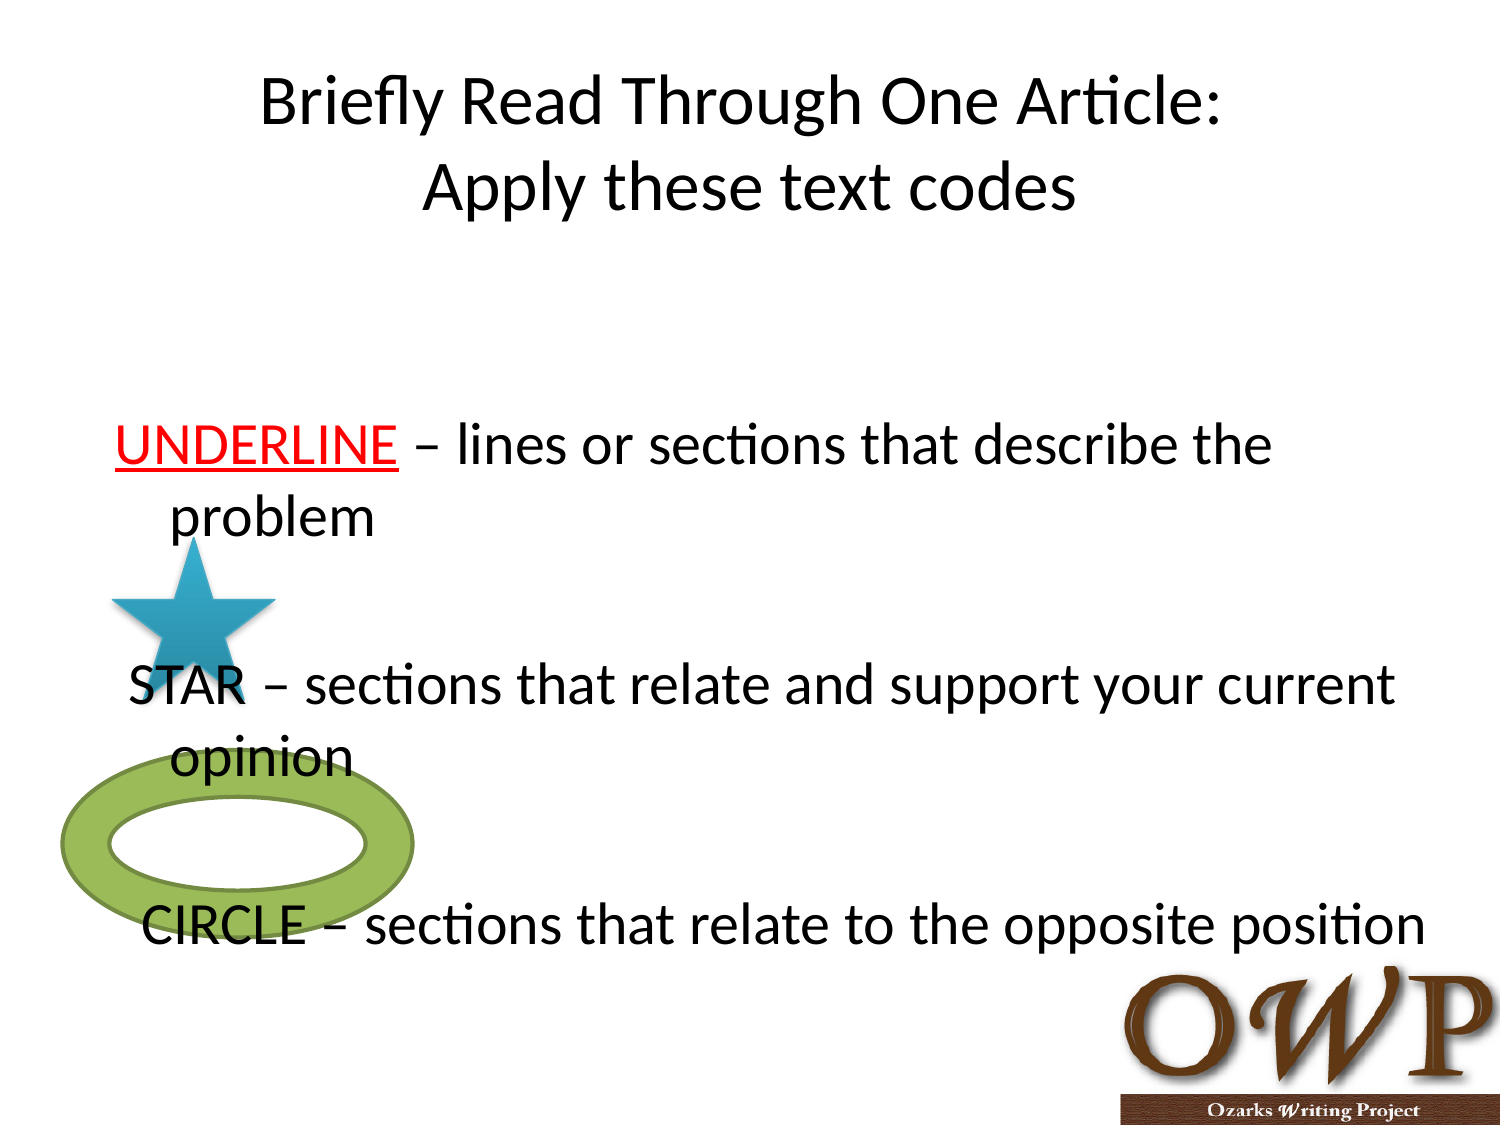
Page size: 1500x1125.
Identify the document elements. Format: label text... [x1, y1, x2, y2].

picture [1120, 957, 1500, 1125]
list UNDERLINE – lines or sections that describe the problem STAR – sections that relate and support your current opinion CIRCLE – sections that relate to the opposite position [99, 312, 1463, 968]
text_box [60, 783, 99, 904]
title Briefly Read Through One Article: Apply these text codes [74, 44, 1426, 233]
